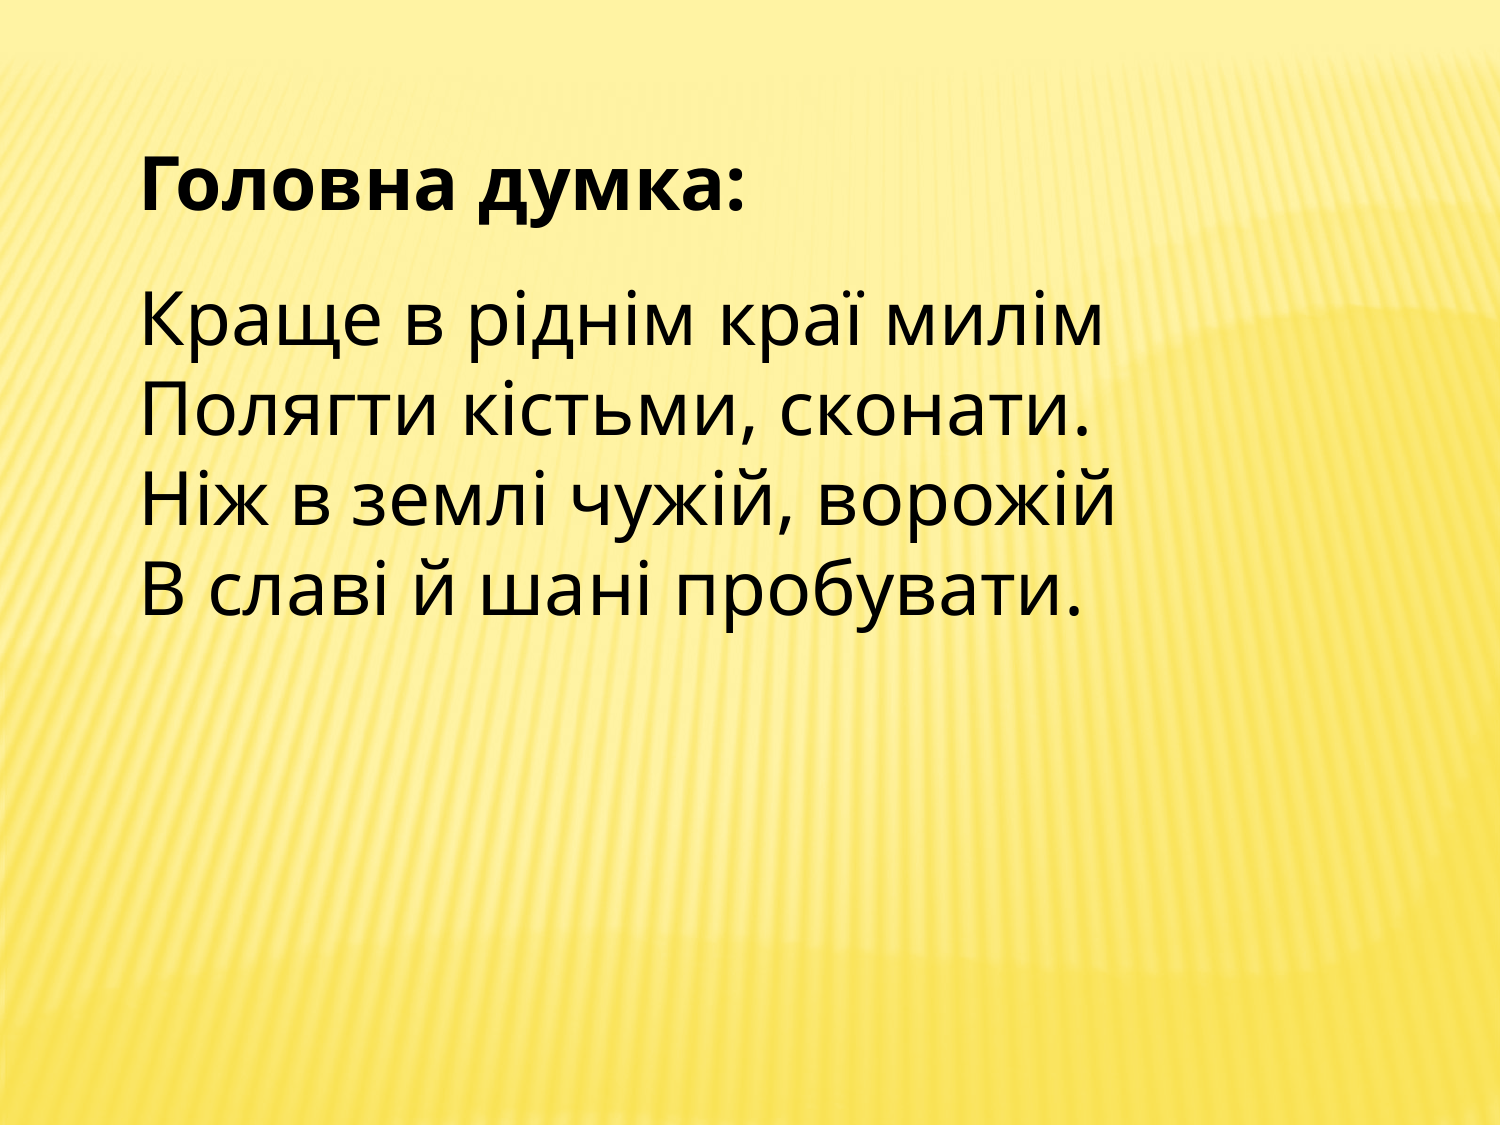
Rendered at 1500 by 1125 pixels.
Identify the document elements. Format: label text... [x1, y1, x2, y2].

text_box Головна думка: Краще в ріднім краї милім Полягти кістьми, сконати. Ніж в землі чужій, ворожій В славі й шані пробувати. [124, 0, 1306, 729]
